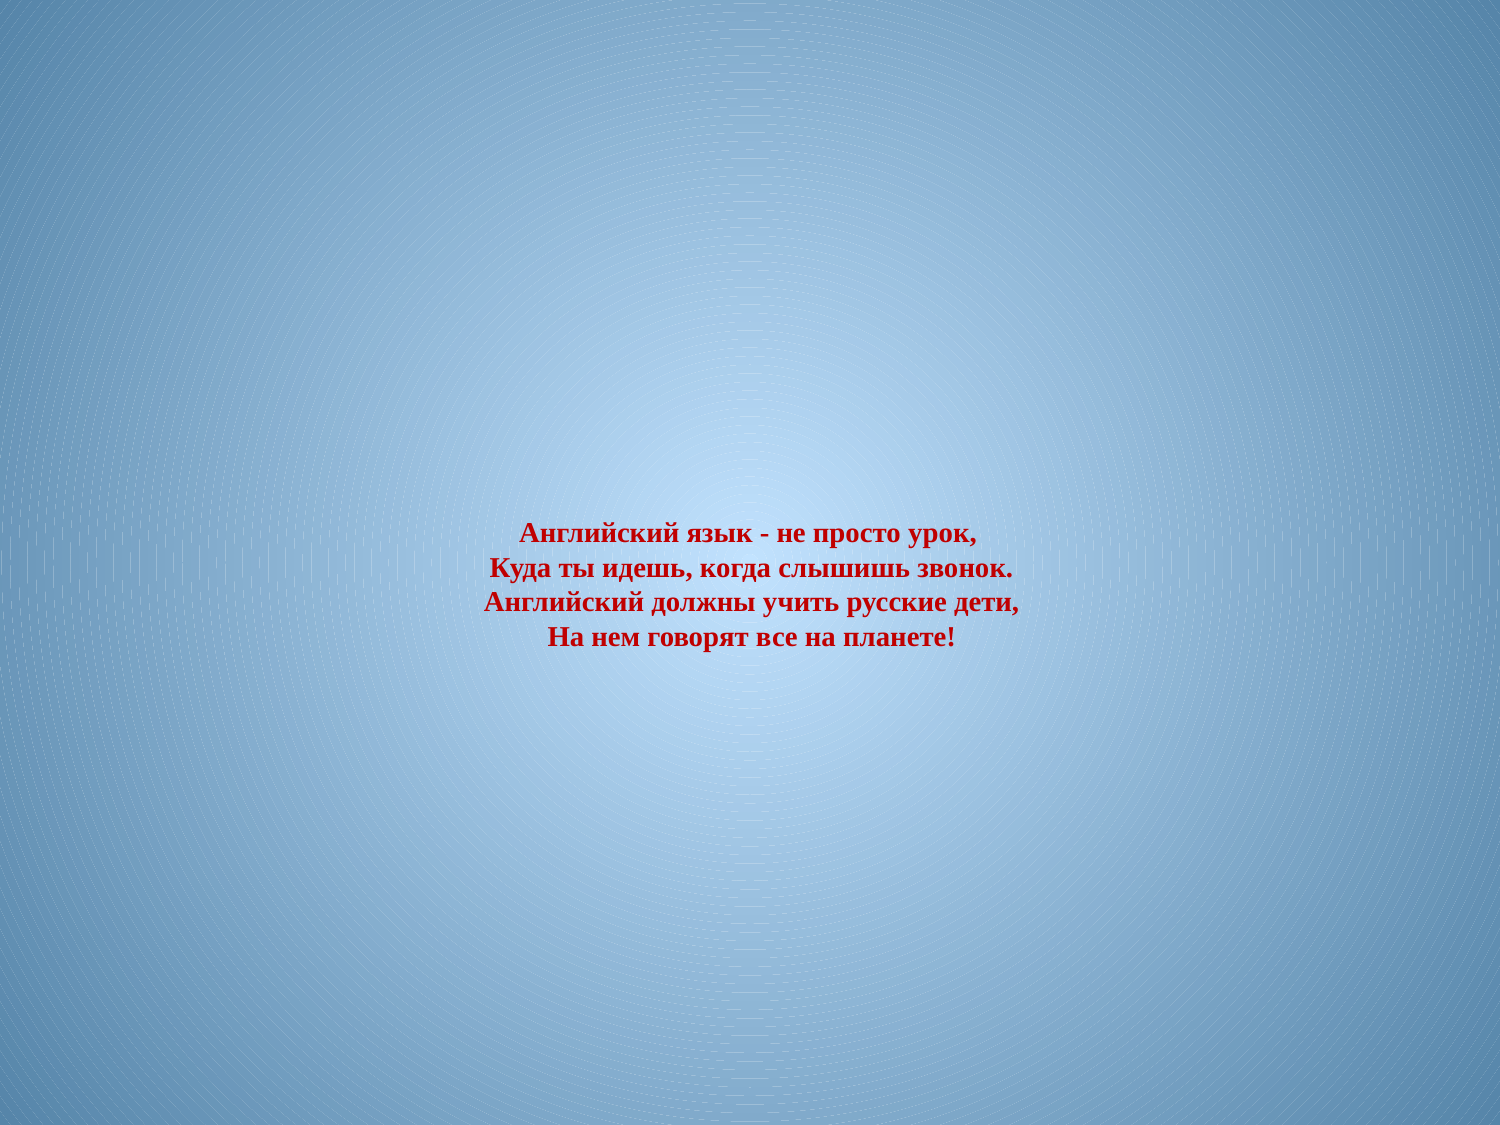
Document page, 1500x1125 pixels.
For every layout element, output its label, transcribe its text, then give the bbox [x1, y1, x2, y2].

title Английский язык - не просто урок, Куда ты идешь, когда слышишь звонок. Английский должны учить русские дети, На нем говорят все на планете! [76, 503, 1427, 691]
